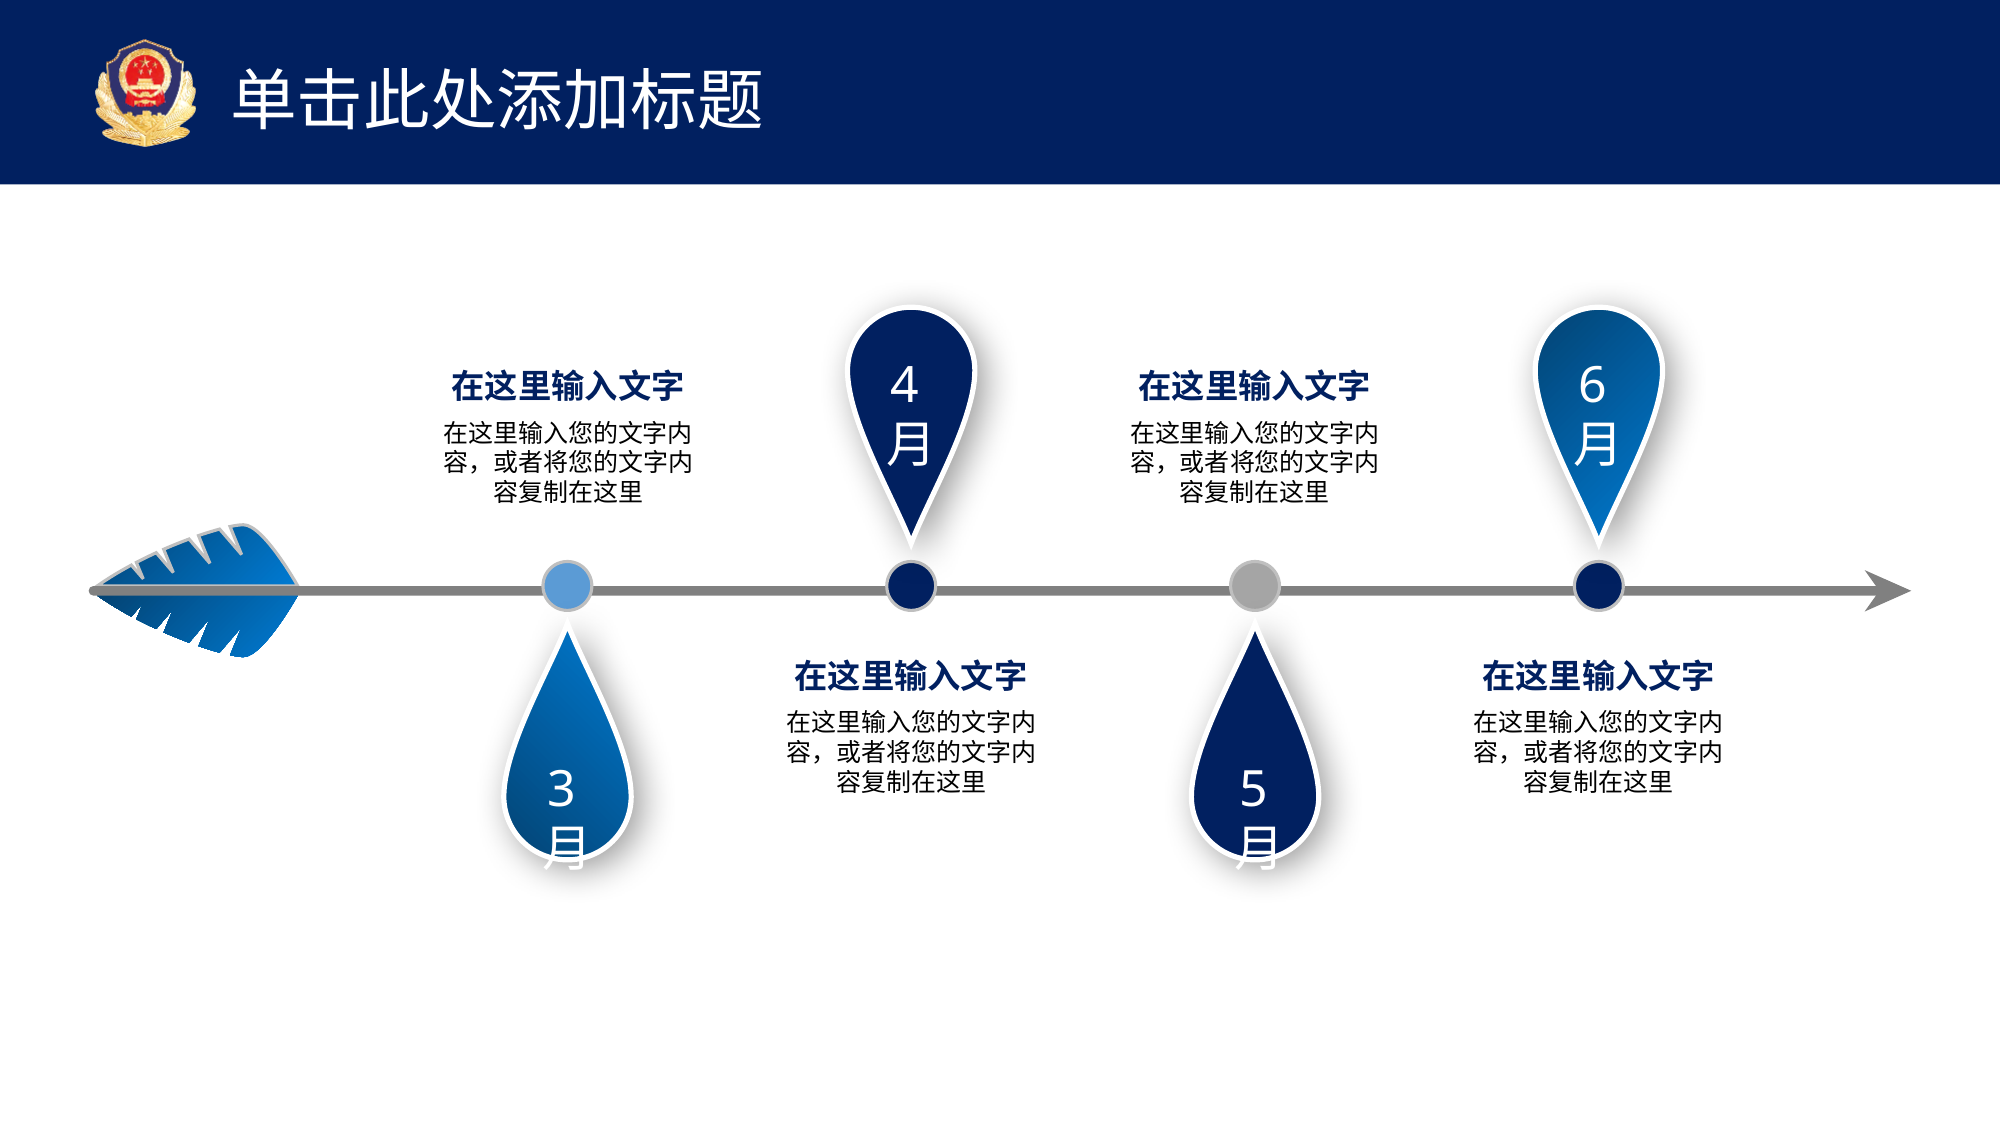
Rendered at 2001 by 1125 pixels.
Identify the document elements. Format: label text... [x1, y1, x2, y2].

text_box [1534, 346, 1539, 403]
text_box [1190, 658, 1311, 831]
text_box [881, 480, 941, 524]
text_box [0, 183, 2000, 1125]
text_box 在这里输入文字 [1451, 658, 1747, 703]
text_box 6月 [1539, 344, 1658, 480]
text_box 单击此处添加标题 [214, 49, 808, 169]
text_box 5月 [1200, 749, 1319, 884]
text_box 在这里输入文字 [1107, 358, 1403, 413]
text_box 在这里输入您的文字内容，或者将您的文字内容复制在这里 [1451, 703, 1747, 804]
text_box 在这里输入文字 [763, 658, 1059, 703]
text_box [846, 306, 976, 407]
text_box [1539, 306, 1664, 406]
text_box 在这里输入您的文字内容，或者将您的文字内容复制在这里 [763, 703, 1059, 804]
text_box [627, 762, 633, 822]
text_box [88, 524, 1912, 658]
text_box 在这里输入您的文字内容，或者将您的文字内容复制在这里 [420, 413, 716, 515]
text_box 在这里输入您的文字内容，或者将您的文字内容复制在这里 [1107, 413, 1403, 515]
text_box 3月 [508, 749, 627, 884]
text_box [512, 658, 623, 749]
text_box [1569, 480, 1629, 524]
text_box 在这里输入文字 [420, 358, 716, 413]
text_box [502, 762, 508, 822]
picture [83, 27, 209, 154]
text_box 4月 [852, 344, 970, 480]
